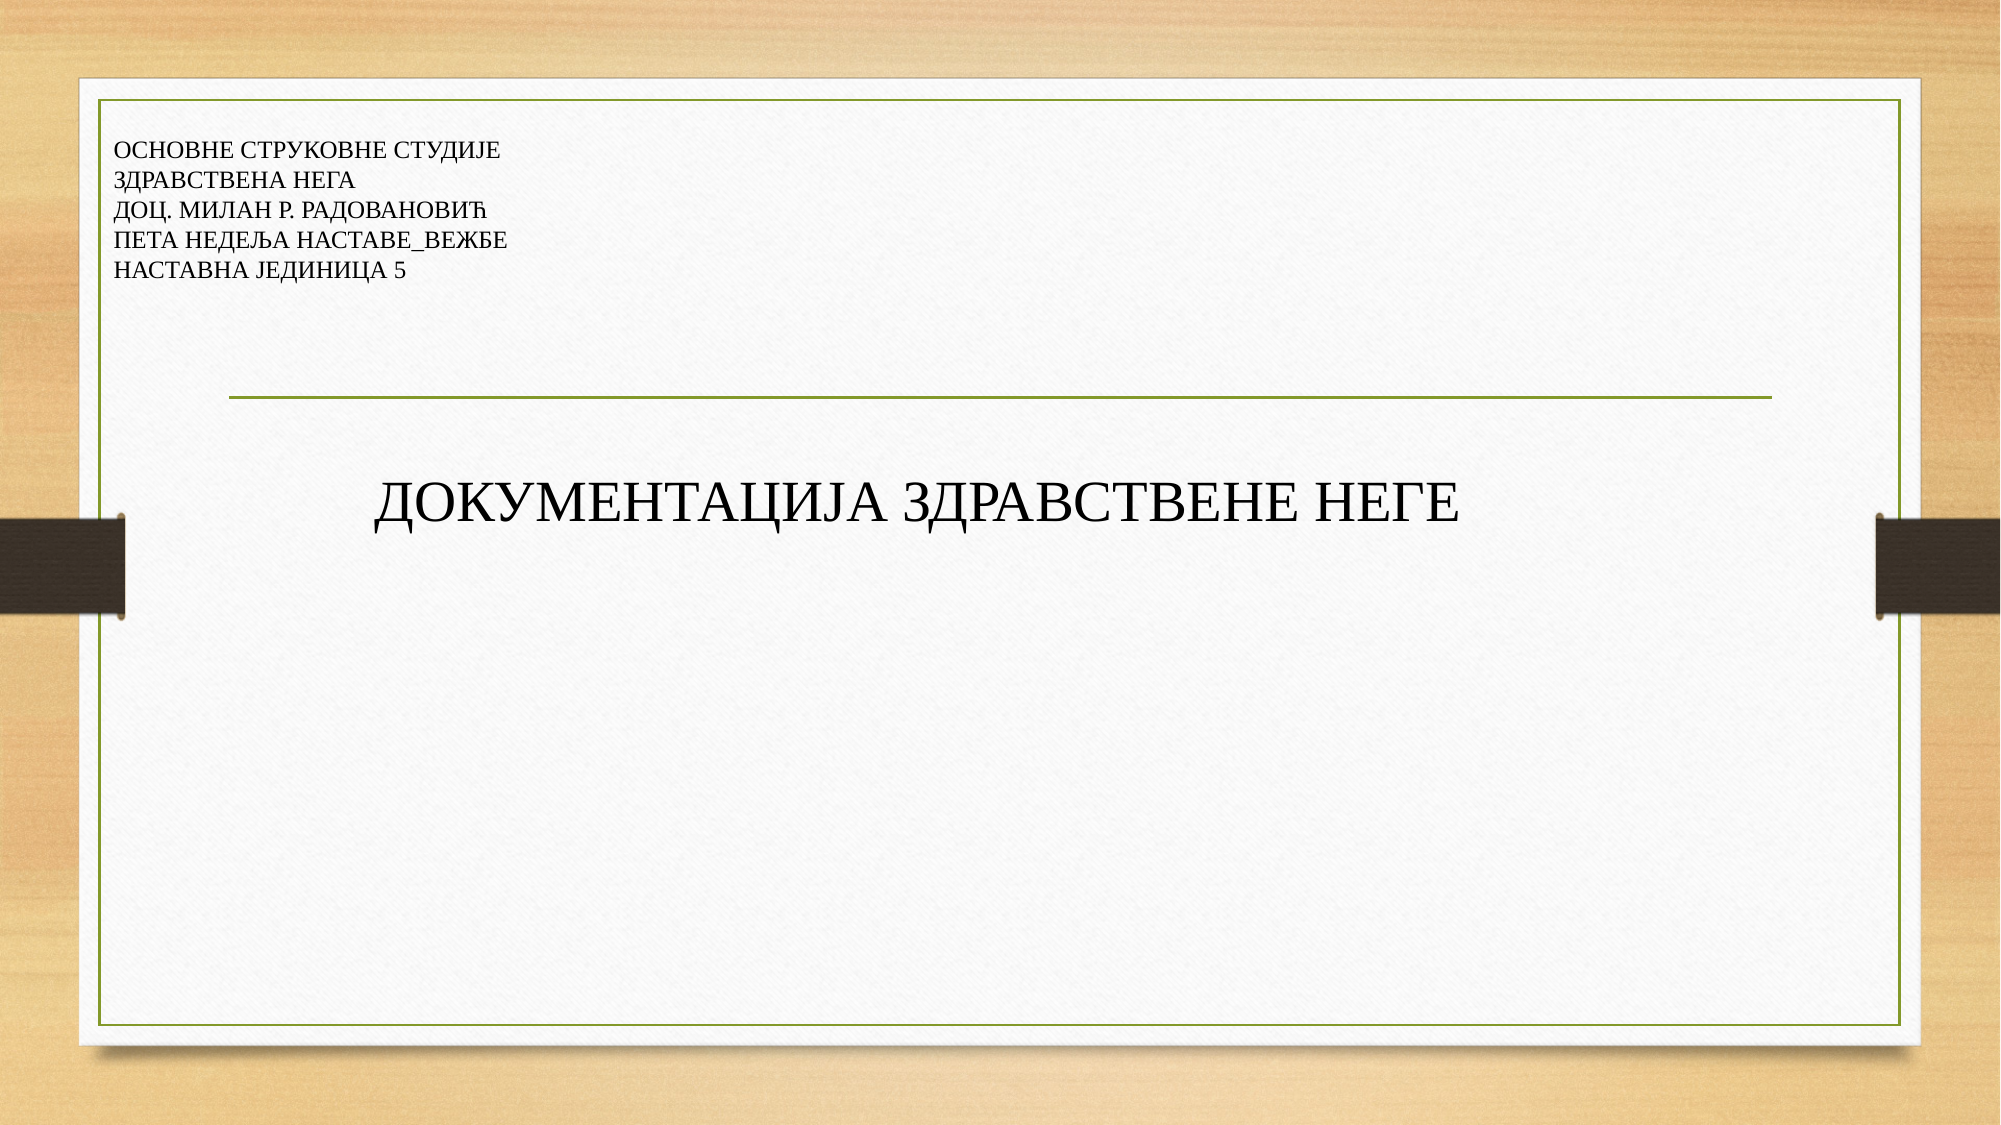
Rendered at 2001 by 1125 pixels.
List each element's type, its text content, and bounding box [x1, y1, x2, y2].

picture [0, 0, 2001, 1125]
text_box ОСНОВНЕ СТРУКОВНЕ СТУДИЈЕ ЗДРАВСТВЕНА НЕГА ДОЦ. МИЛАН Р. РАДОВАНОВИЋ ПЕТА НЕДЕЉА НАСТАВЕ_ВЕЖБЕ НАСТАВНА ЈЕДИНИЦА 5 ДОКУМЕНТАЦИЈА ЗДРАВСТВЕНЕ НЕГЕ [42, 20, 1794, 558]
